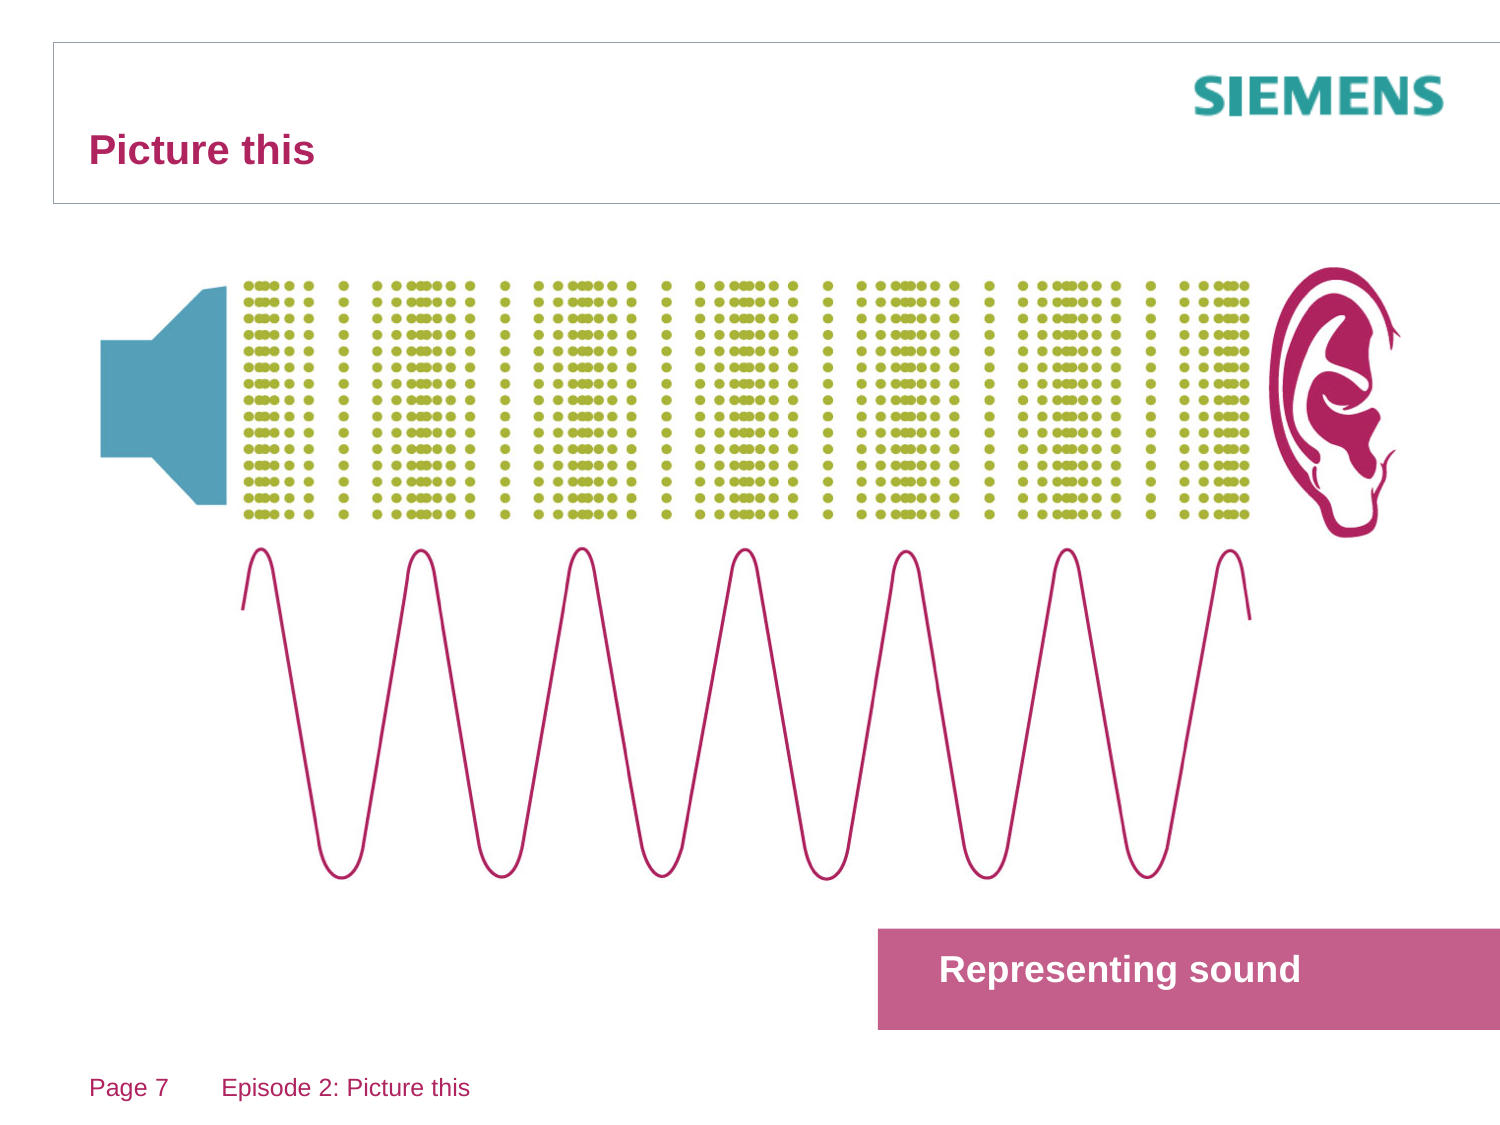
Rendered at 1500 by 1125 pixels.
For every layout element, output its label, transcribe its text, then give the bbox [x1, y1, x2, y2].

picture [100, 266, 1401, 882]
picture [52, 42, 1500, 204]
text_box Representing sound [938, 940, 1447, 1036]
slide_number Page 7 [74, 1064, 206, 1110]
text_box Episode 2: Picture this [206, 1064, 801, 1125]
text_box [877, 928, 1500, 1030]
